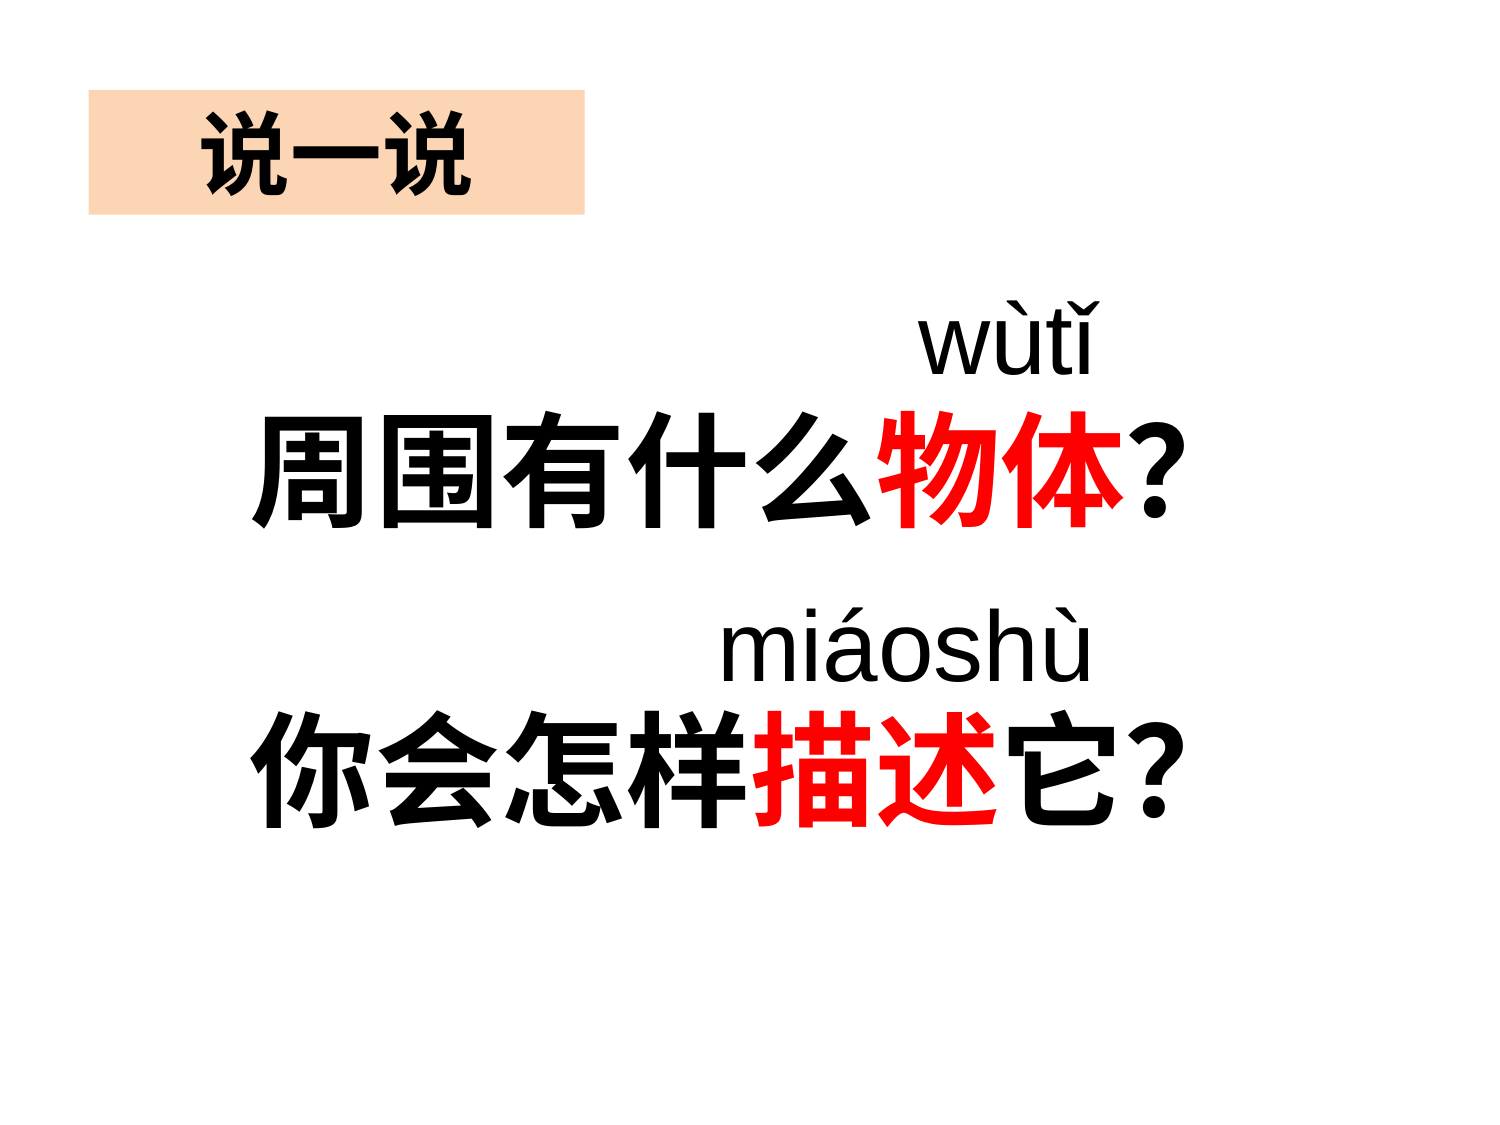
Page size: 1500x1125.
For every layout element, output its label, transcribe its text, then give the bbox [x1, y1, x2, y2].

text_box wùtǐ [903, 267, 1199, 402]
text_box 说一说 [88, 89, 585, 215]
text_box 周围有什么物体？ 你会怎样描述它？ [0, 385, 1500, 850]
text_box miáoshù [702, 574, 1140, 709]
